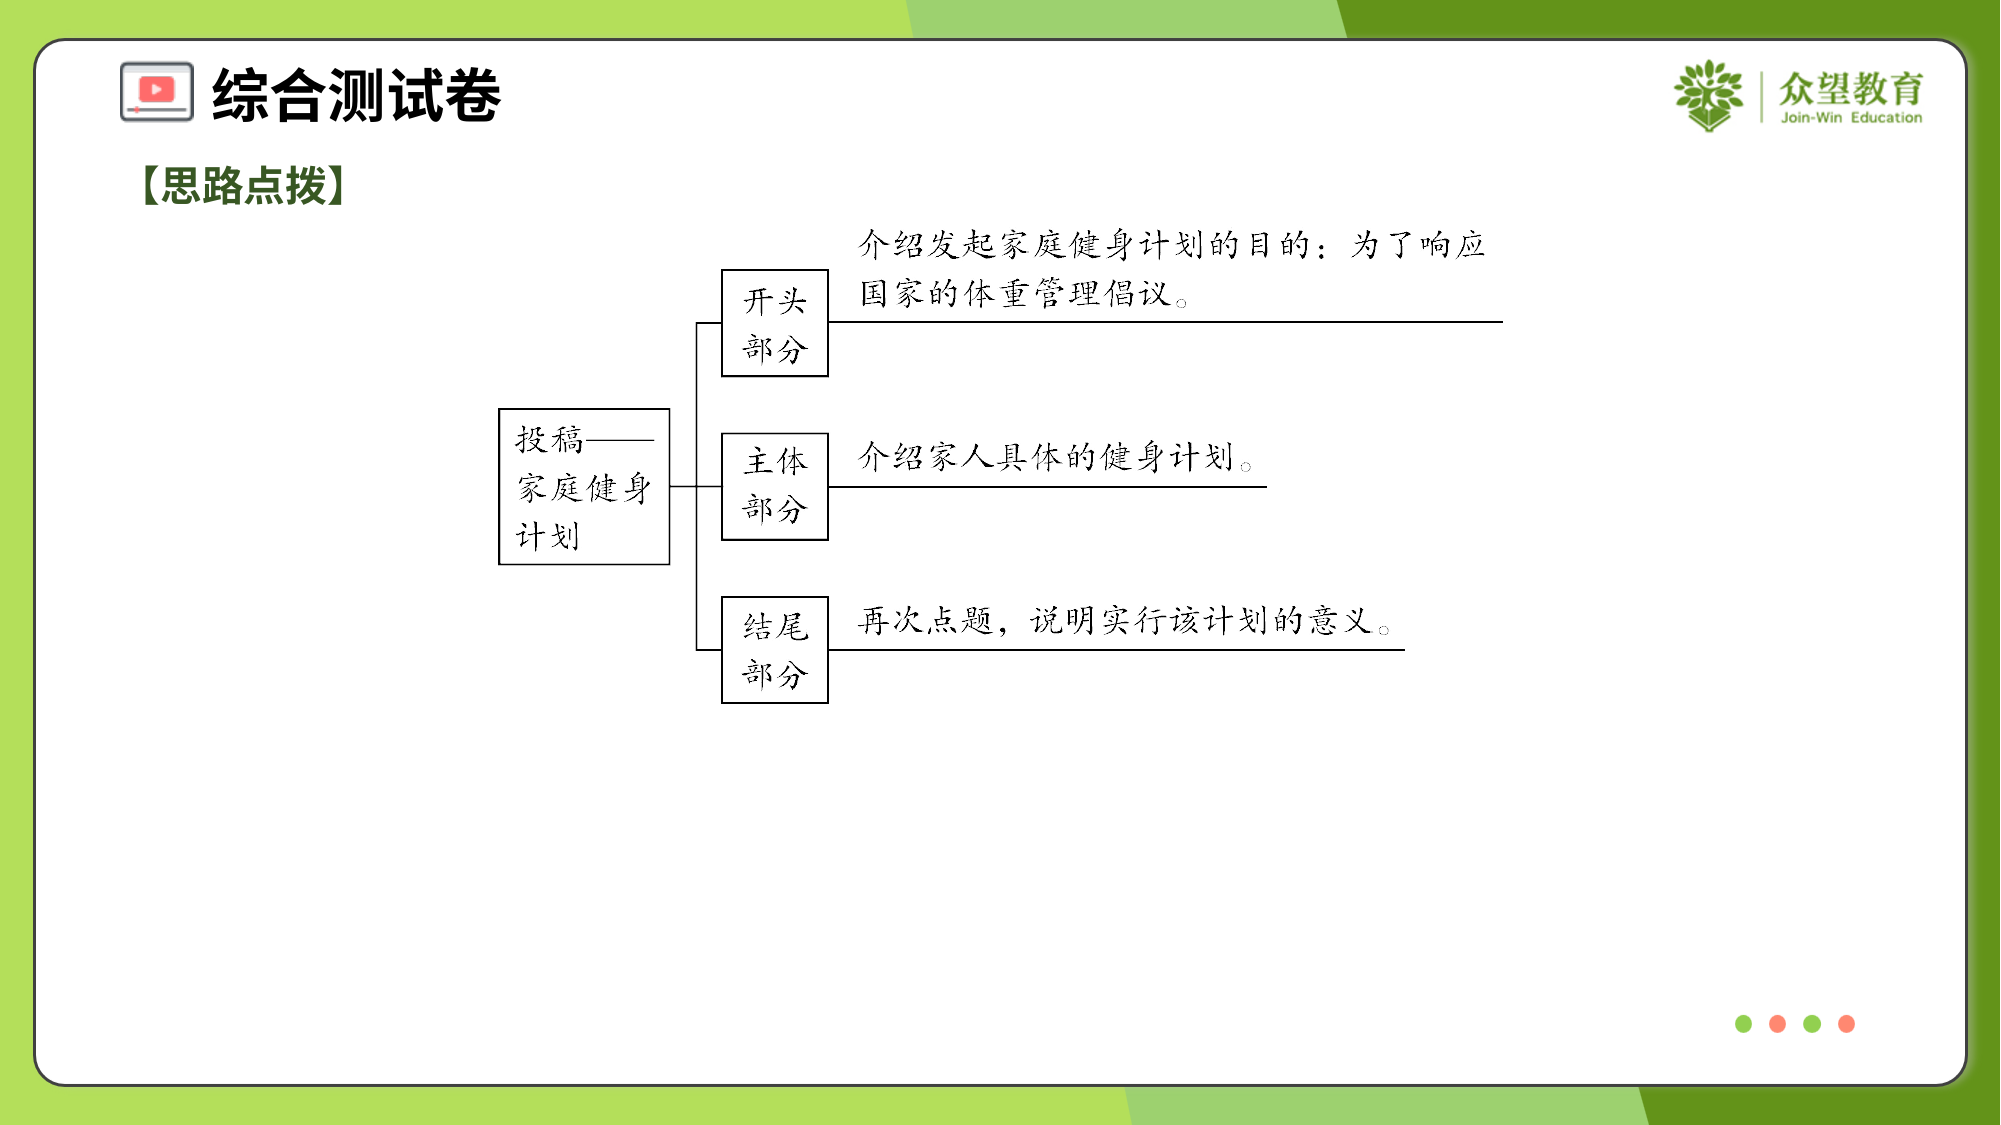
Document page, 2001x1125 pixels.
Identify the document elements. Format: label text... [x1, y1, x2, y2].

picture [0, 0, 2000, 1125]
text_box 【思路点拨】 [118, 147, 1883, 206]
